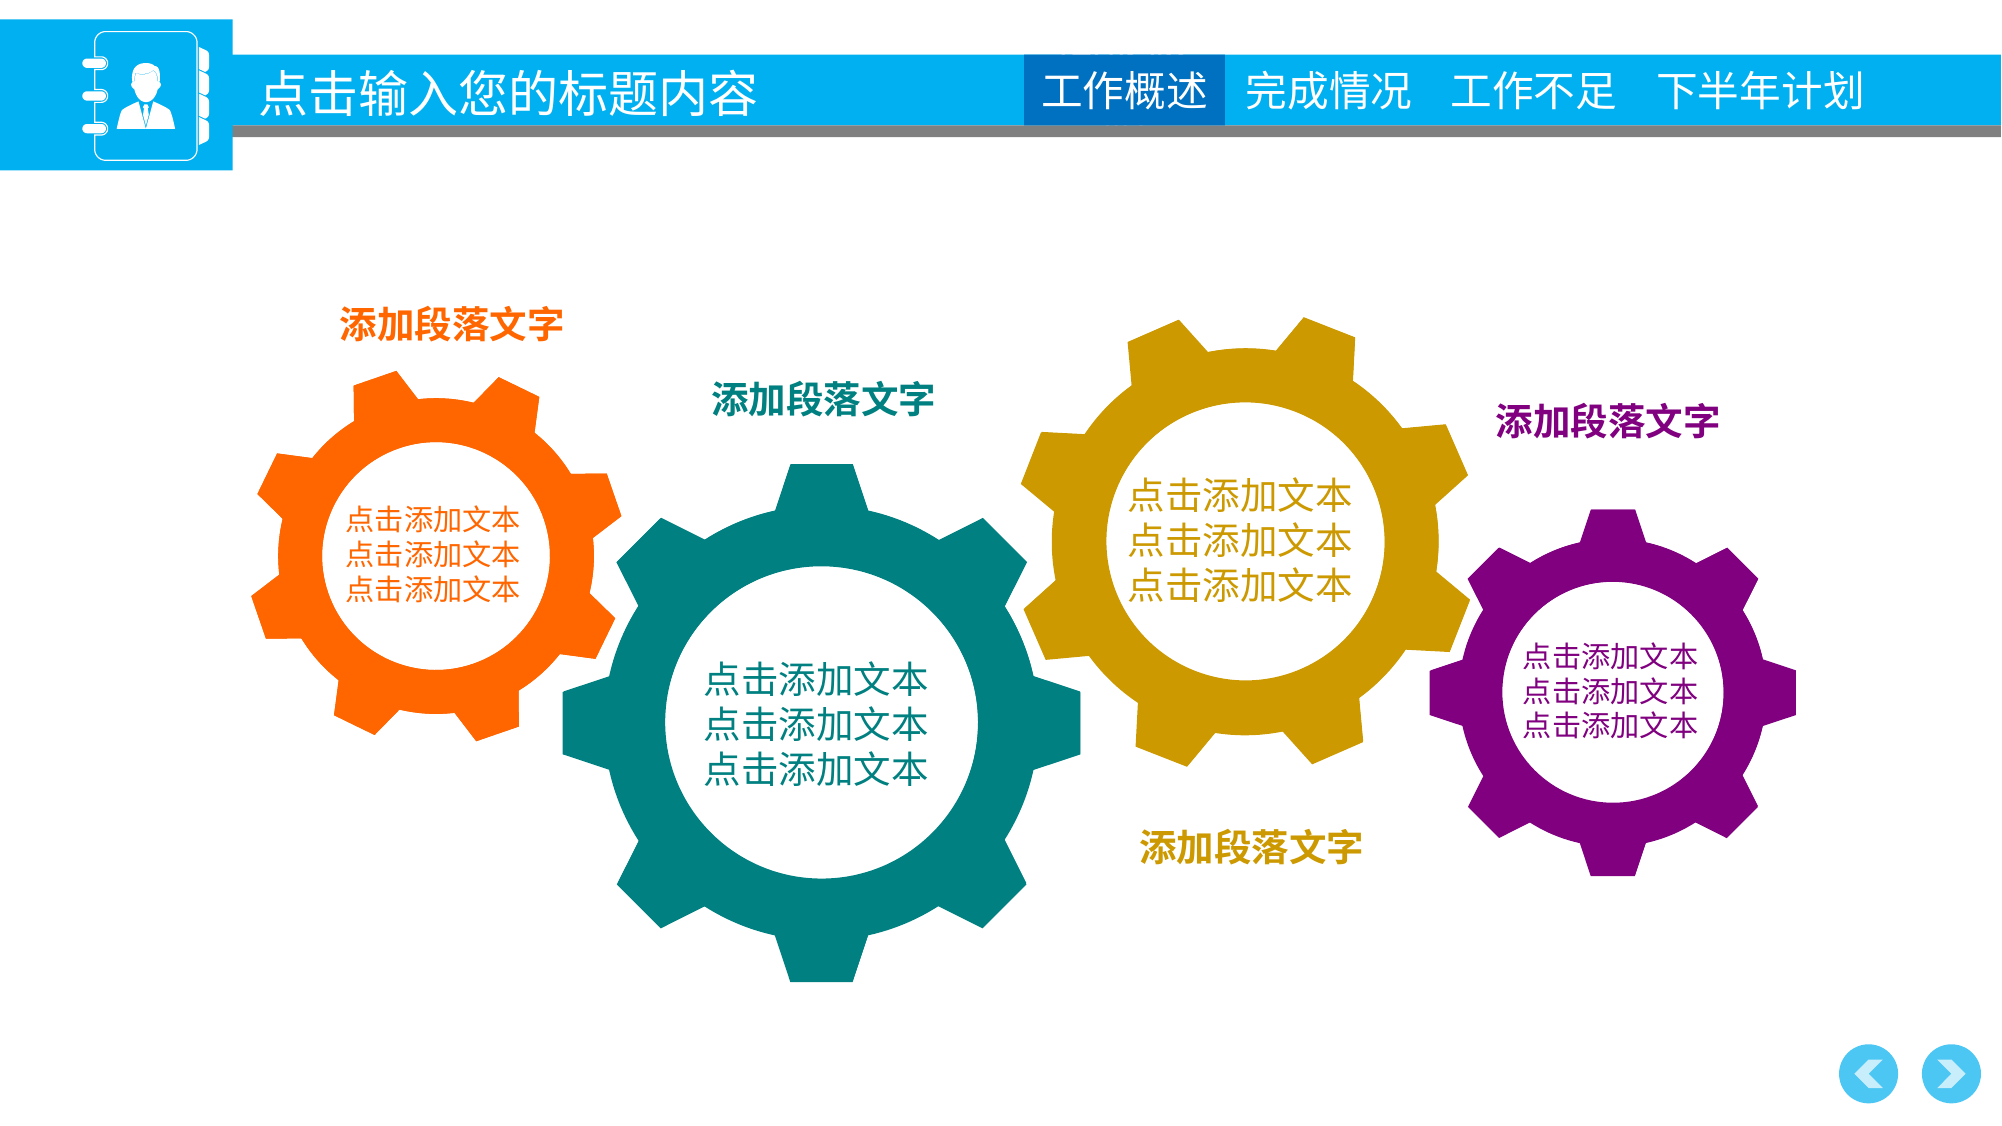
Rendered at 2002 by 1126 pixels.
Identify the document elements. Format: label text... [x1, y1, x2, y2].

text_box 添加段落文字 [1482, 373, 1778, 468]
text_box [562, 464, 1081, 983]
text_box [1429, 509, 1797, 877]
text_box [0, 17, 235, 172]
text_box 添加段落文字 [655, 351, 993, 446]
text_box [248, 367, 625, 745]
text_box 添加段落文字 [283, 276, 622, 365]
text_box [1014, 311, 1476, 773]
text_box 添加段落文字 [1086, 799, 1421, 895]
text_box [82, 31, 210, 161]
text_box 点击输入您的标题内容 [243, 54, 774, 130]
